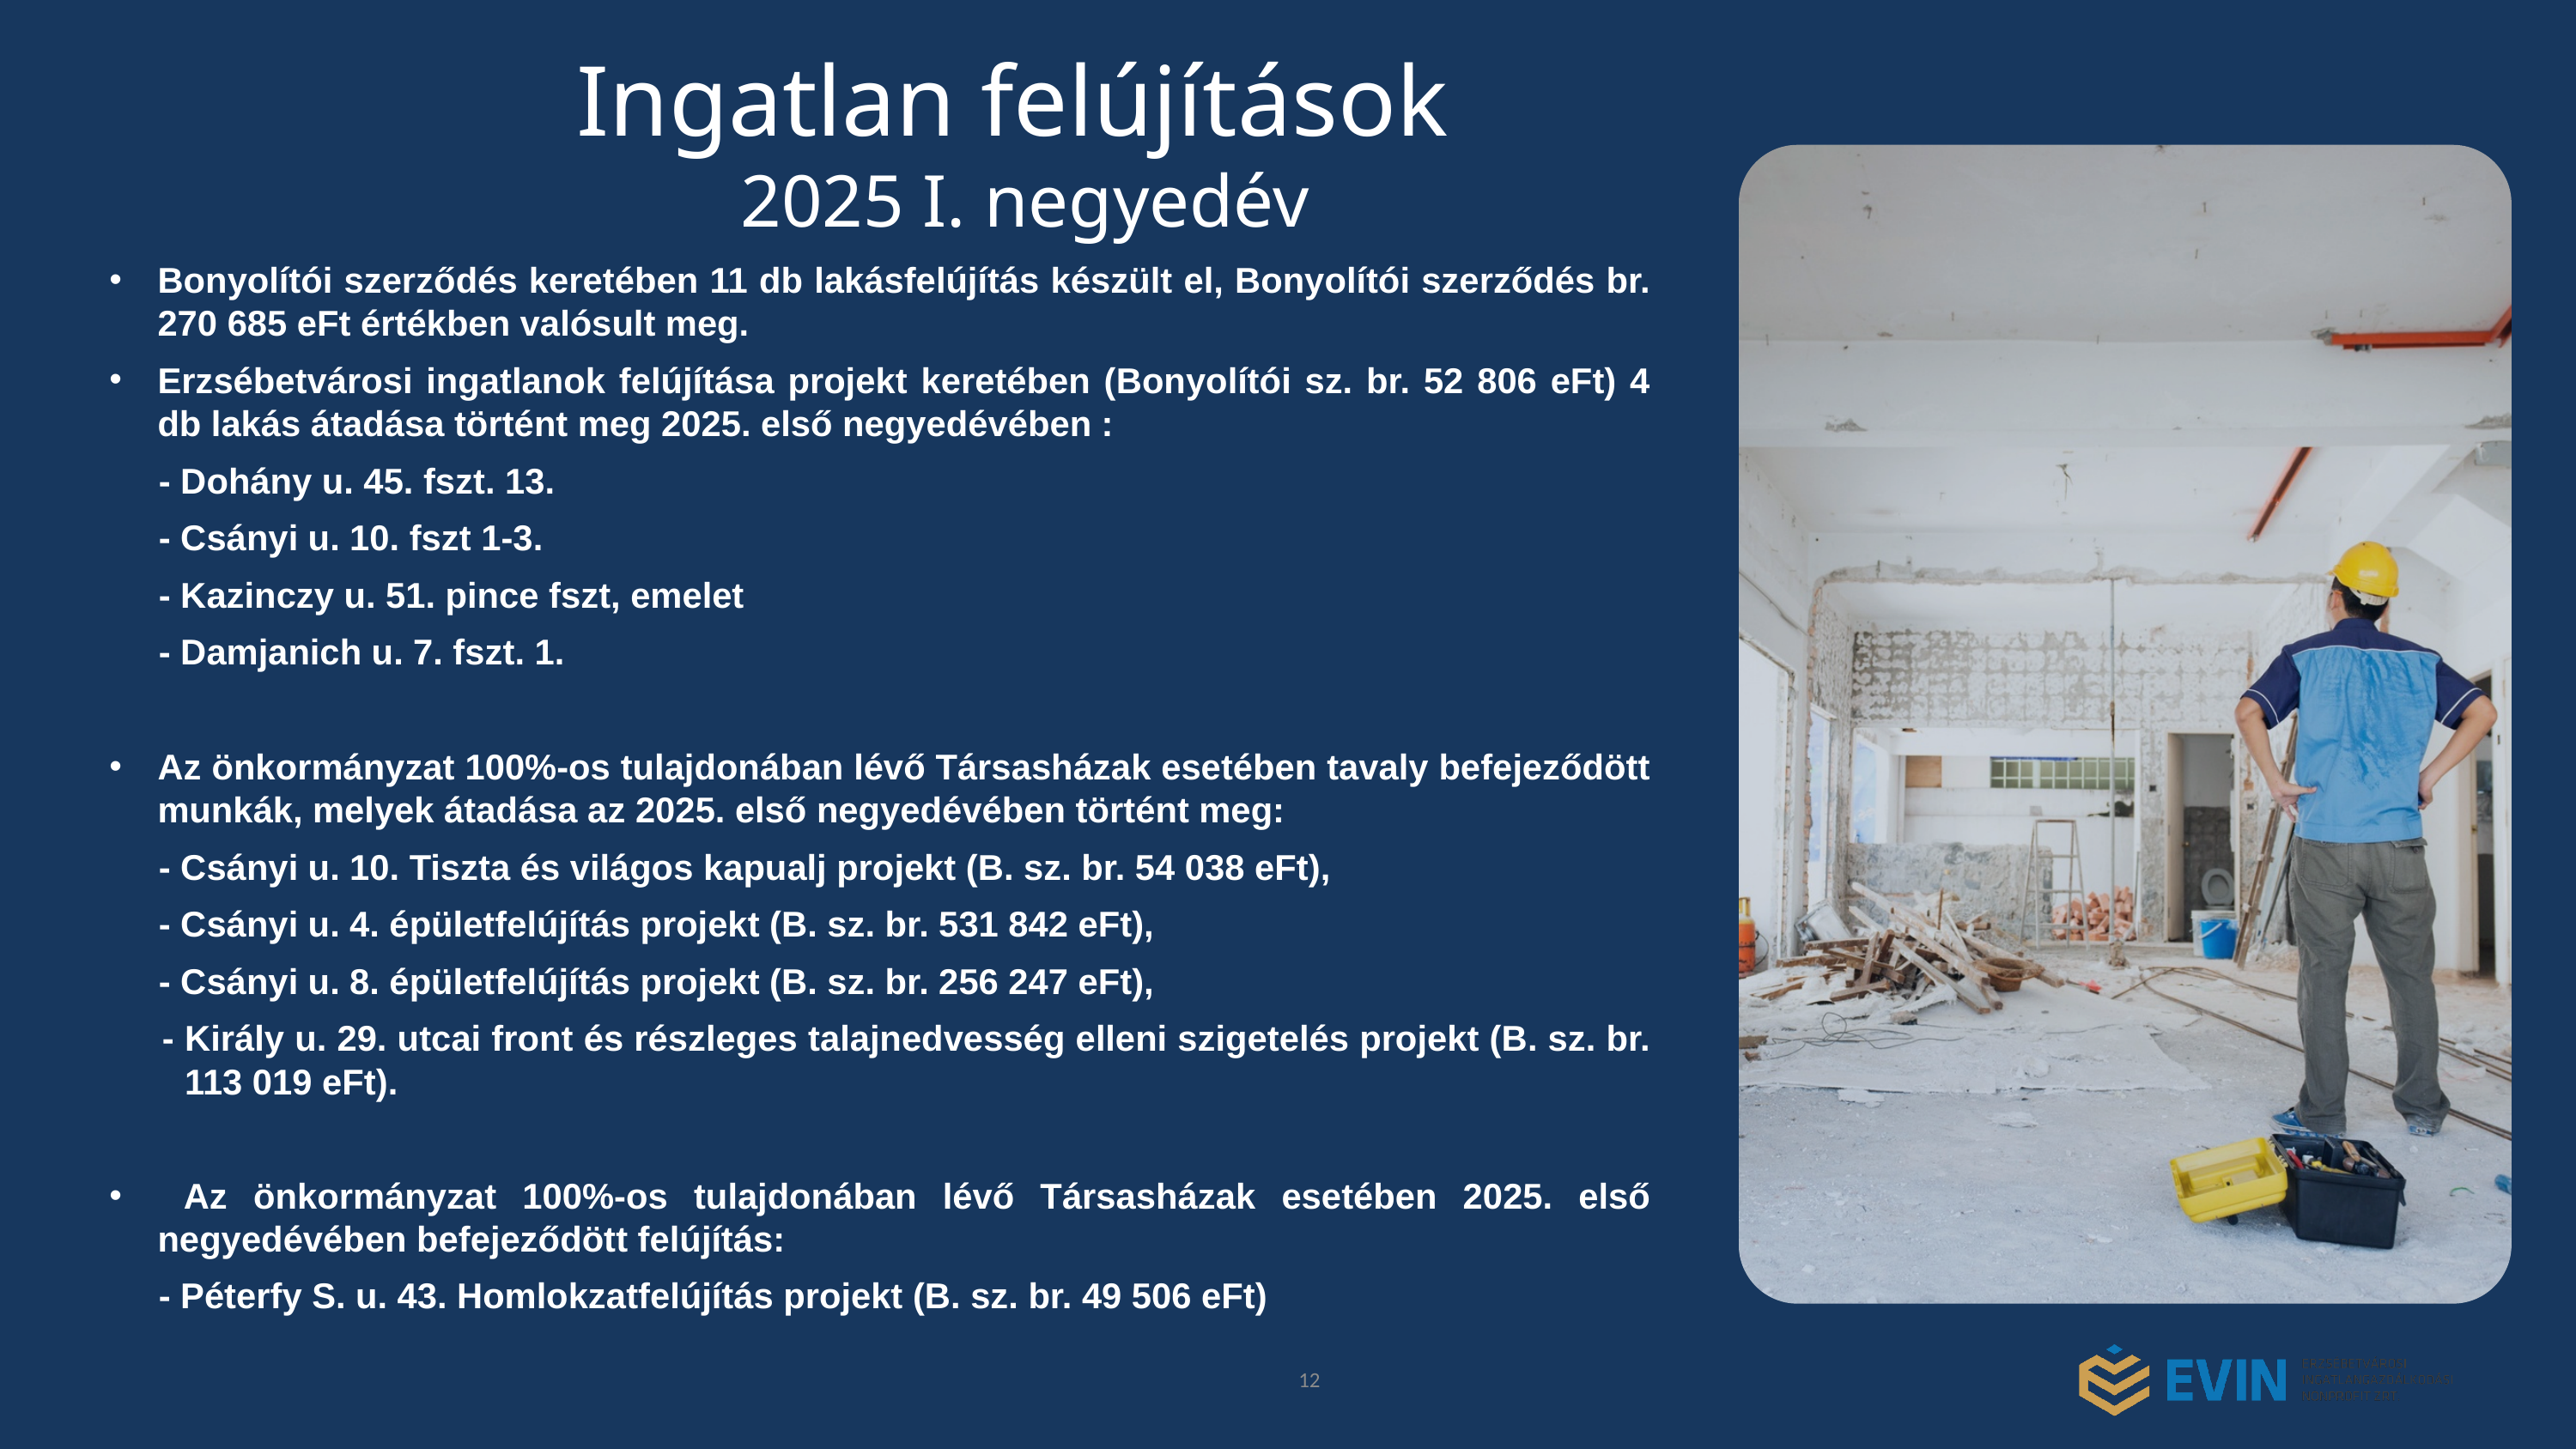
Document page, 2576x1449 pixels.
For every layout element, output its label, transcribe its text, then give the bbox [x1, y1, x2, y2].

text_box Bonyolítói szerződés keretében 11 db lakásfelújítás készült el, Bonyolítói szerződés br. 270 685 eFt értékben valósult meg. Erzsébetvárosi ingatlanok felújítása projekt keretében (Bonyolítói sz. br. 52 806 eFt) 4 db lakás átadása történt meg 2025. első negyedévében : - Dohány u. 45. fszt. 13. - Csányi u. 10. fszt 1-3. - Kazinczy u. 51. pince fszt, emelet - Damjanich u. 7. fszt. 1. Az önkormányzat 100%-os tulajdonában lévő Társasházak esetében tavaly befejeződött munkák, melyek átadása az 2025. első negyedévében történt meg: - Csányi u. 10. Tiszta és világos kapualj projekt (B. sz. br. 54 038 eFt), - Csányi u. 4. épületfelújítás projekt (B. sz. br. 531 842 eFt), - Csányi u. 8. épületfelújítás projekt (B. sz. br. 256 247 eFt), - Király u. 29. utcai front és részleges talajnedvesség elleni szigetelés projekt (B. sz. br. 113 019 eFt). Az önkormányzat 100%-os tulajdonában lévő Társasházak esetében 2025. első negyedévében befejeződött felújítás: - Péterfy S. u. 43. Homlokzatfelújítás projekt (B. sz. br. 49 506 eFt) [96, 251, 1664, 1380]
picture [2038, 1325, 2482, 1433]
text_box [1738, 144, 2512, 1304]
text_box Ingatlan felújítások 2025 I. negyedév [96, 70, 1953, 328]
slide_number 12 [1159, 1353, 1460, 1405]
